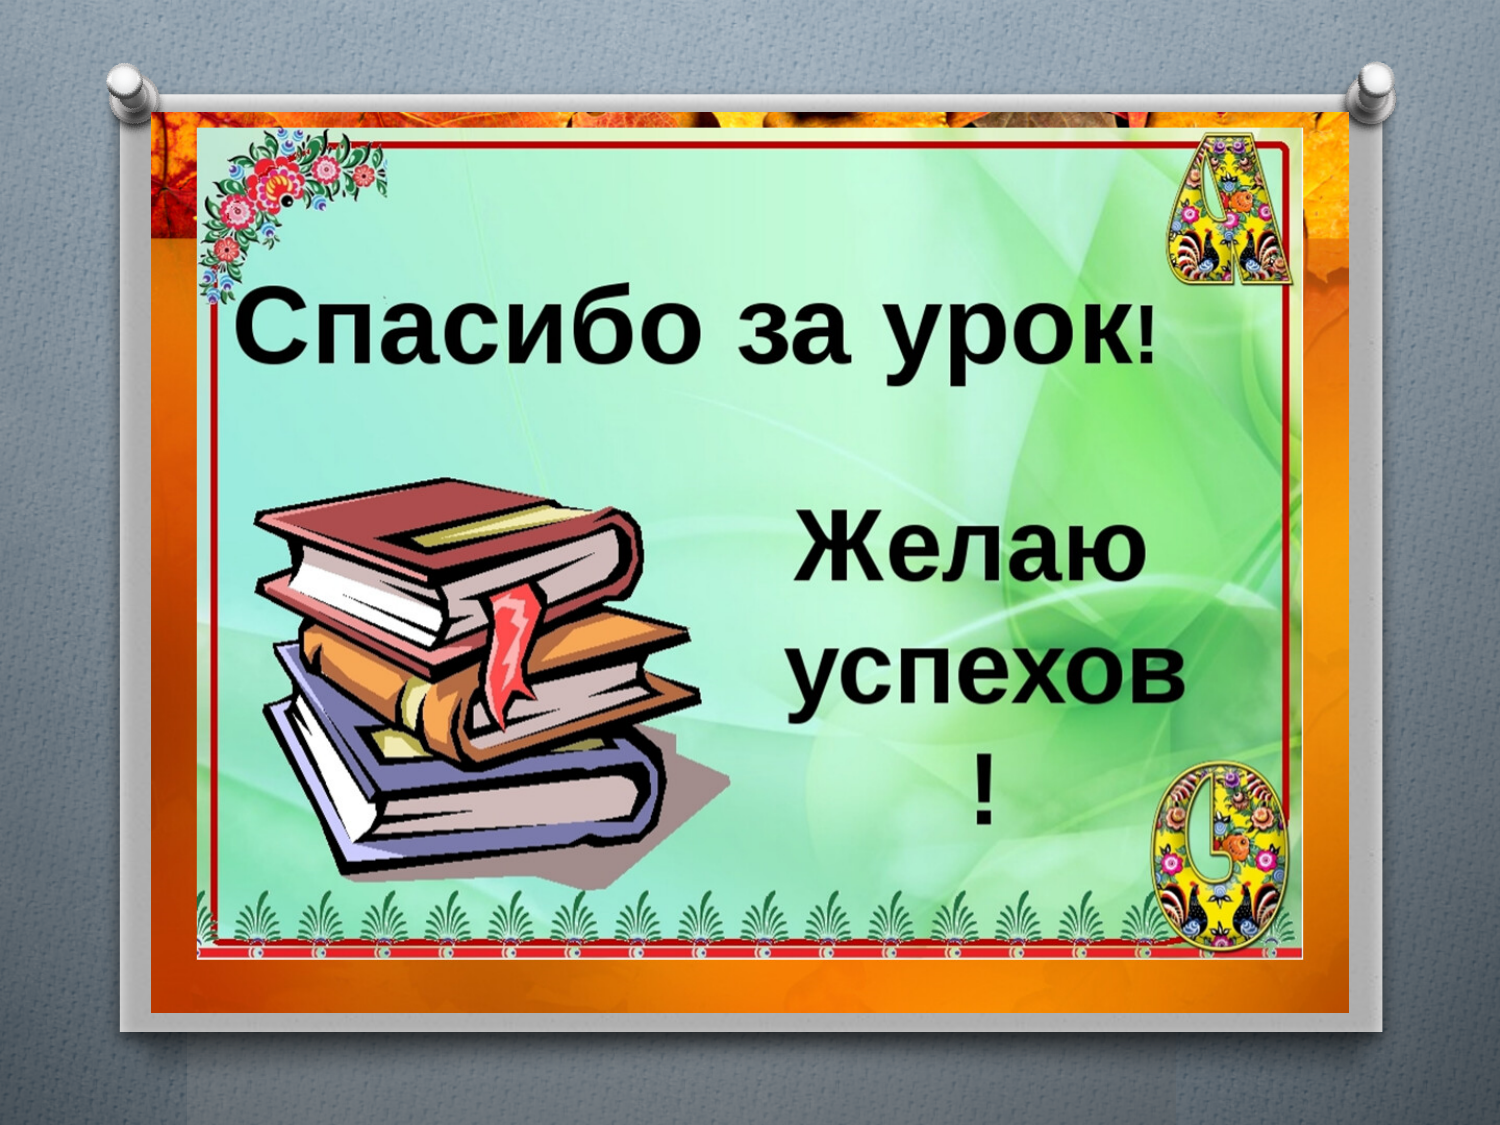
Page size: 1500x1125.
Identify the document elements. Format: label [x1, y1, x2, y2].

picture [75, 29, 1439, 1013]
